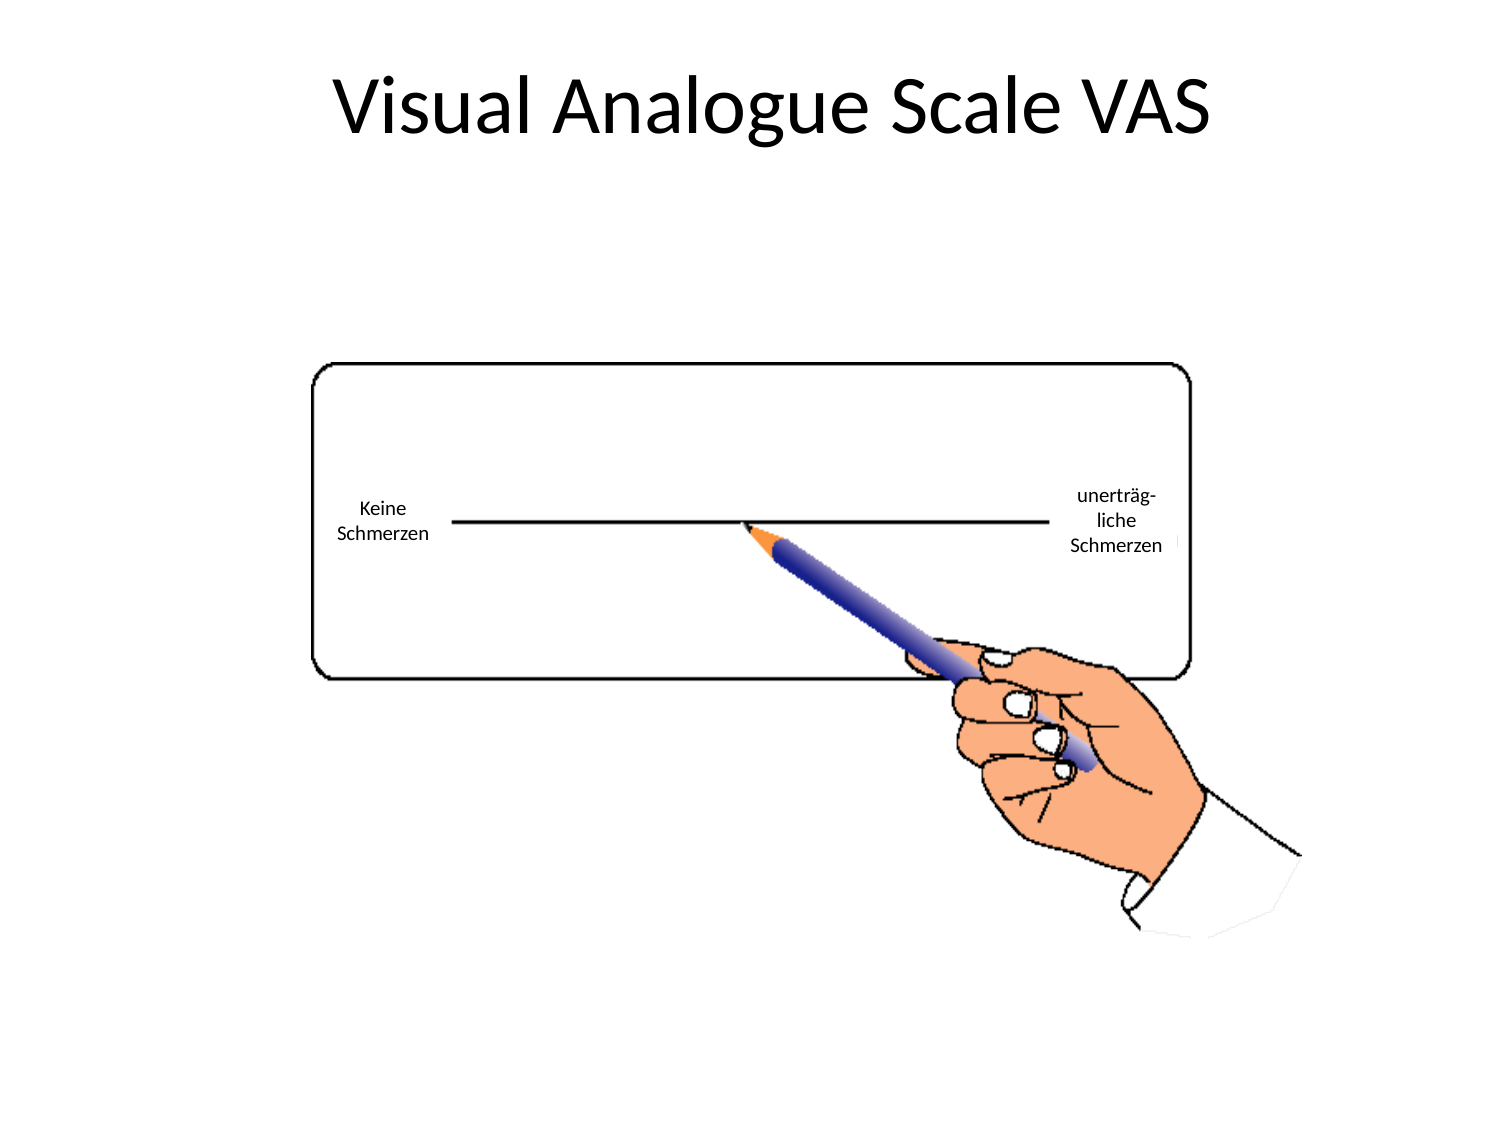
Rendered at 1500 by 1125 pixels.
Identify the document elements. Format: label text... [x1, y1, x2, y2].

text_box Visual Analogue Scale VAS [144, 50, 1400, 150]
picture [310, 362, 1302, 940]
